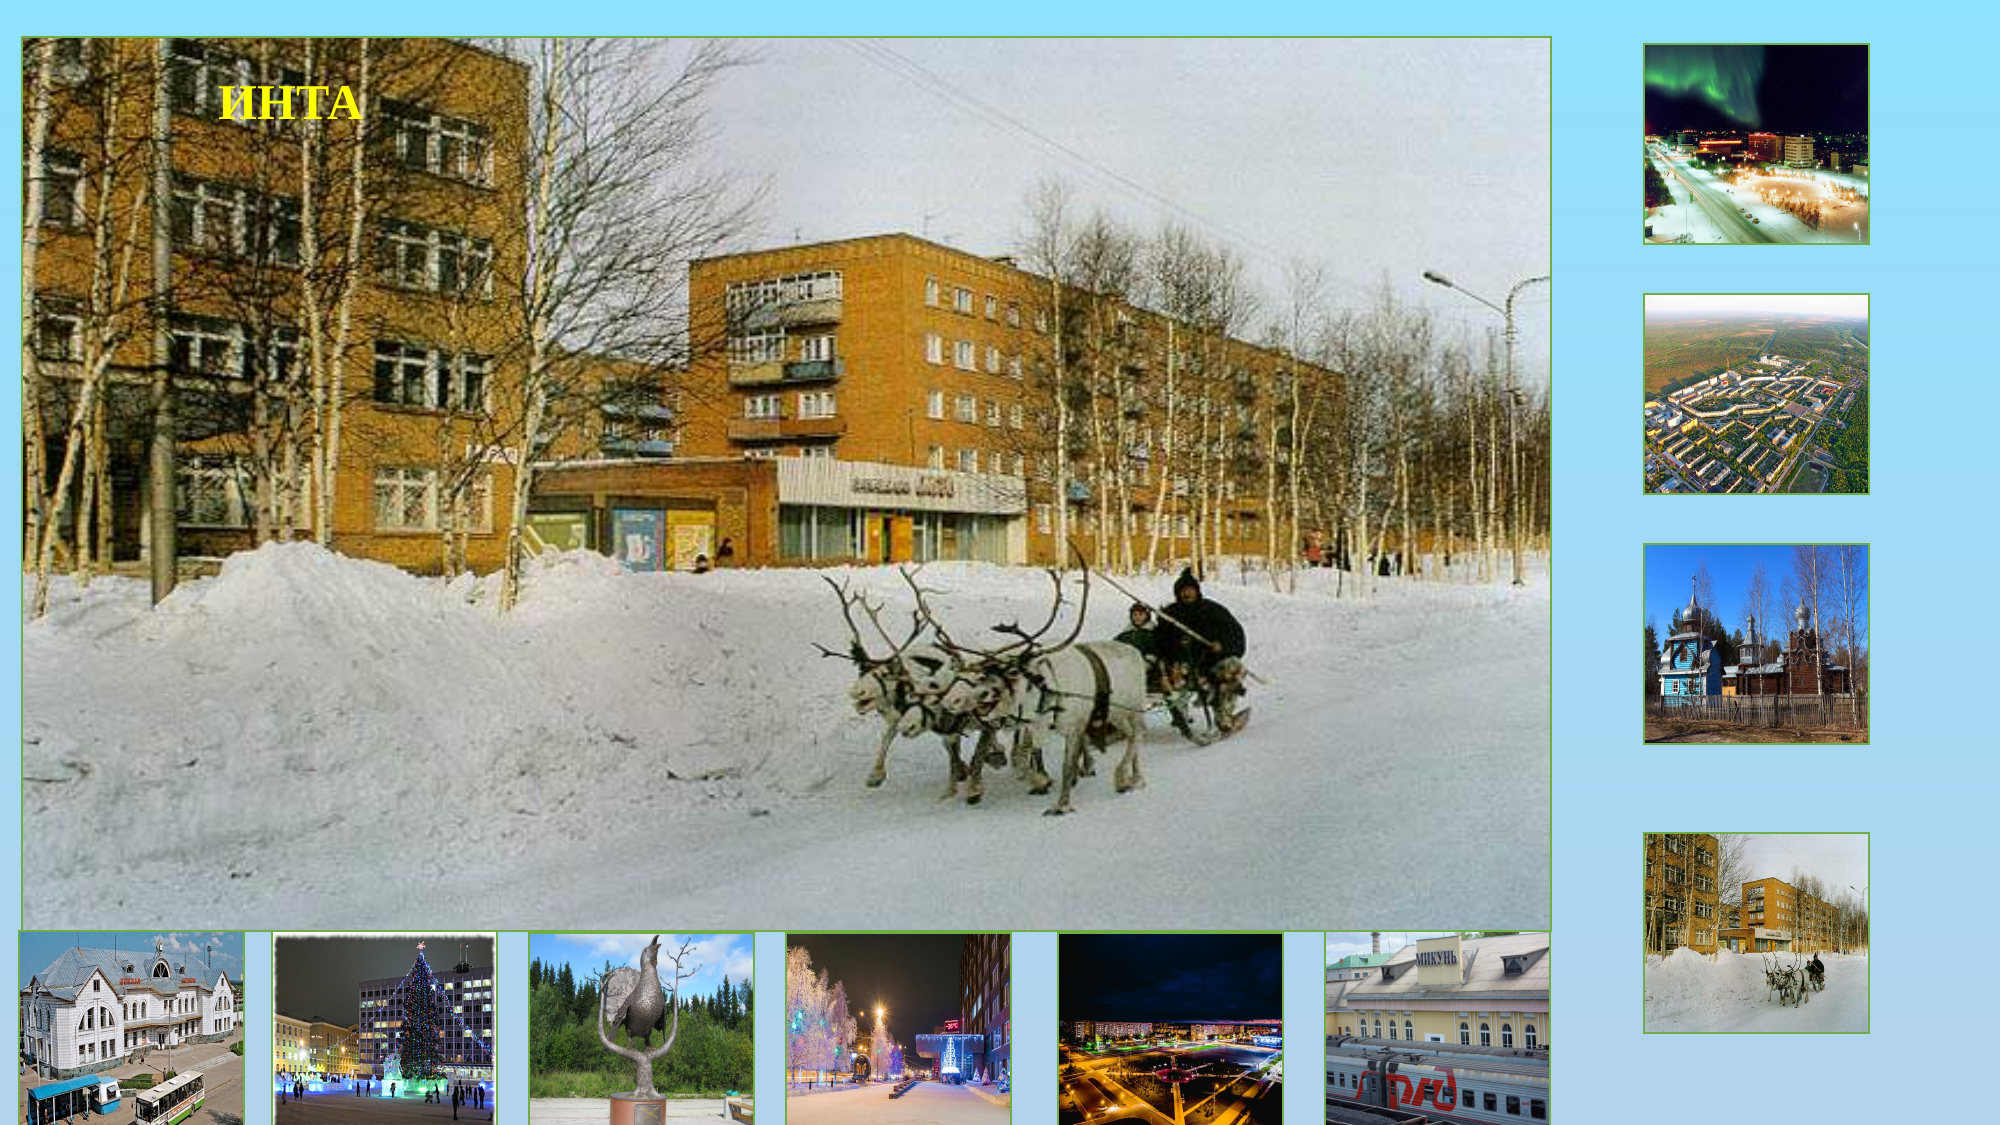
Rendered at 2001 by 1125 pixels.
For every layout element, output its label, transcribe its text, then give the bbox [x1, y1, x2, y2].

text_box ИНТА [204, 62, 497, 138]
text_box [1324, 930, 1551, 1125]
text_box [271, 930, 498, 1125]
text_box [18, 930, 245, 1125]
text_box [1643, 293, 1870, 495]
text_box [1057, 932, 1284, 1125]
text_box [785, 932, 1012, 1125]
text_box [528, 932, 755, 1125]
text_box [1643, 43, 1870, 245]
text_box [21, 36, 1552, 932]
text_box [1643, 832, 1870, 1034]
text_box [1643, 543, 1870, 745]
